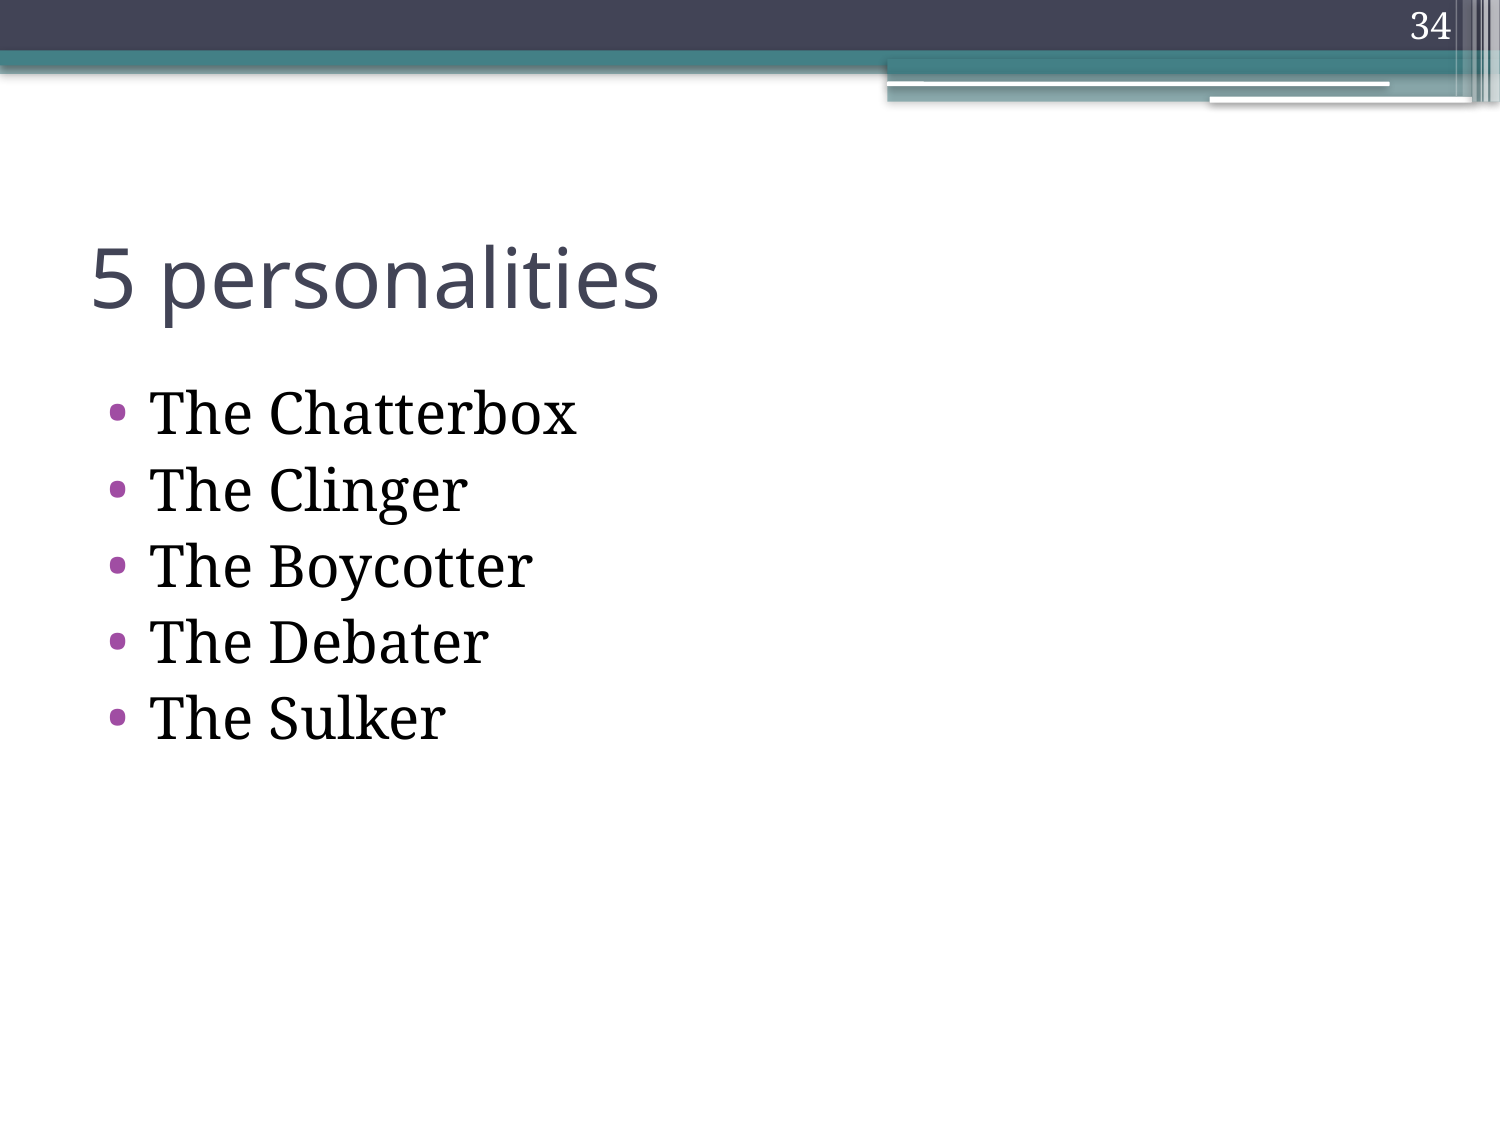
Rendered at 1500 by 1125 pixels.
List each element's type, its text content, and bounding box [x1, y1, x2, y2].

title 5 personalities [75, 187, 1425, 363]
list The Chatterbox The Clinger The Boycotter The Debater The Sulker [75, 368, 1425, 1079]
slide_number 34 [1341, 0, 1466, 61]
